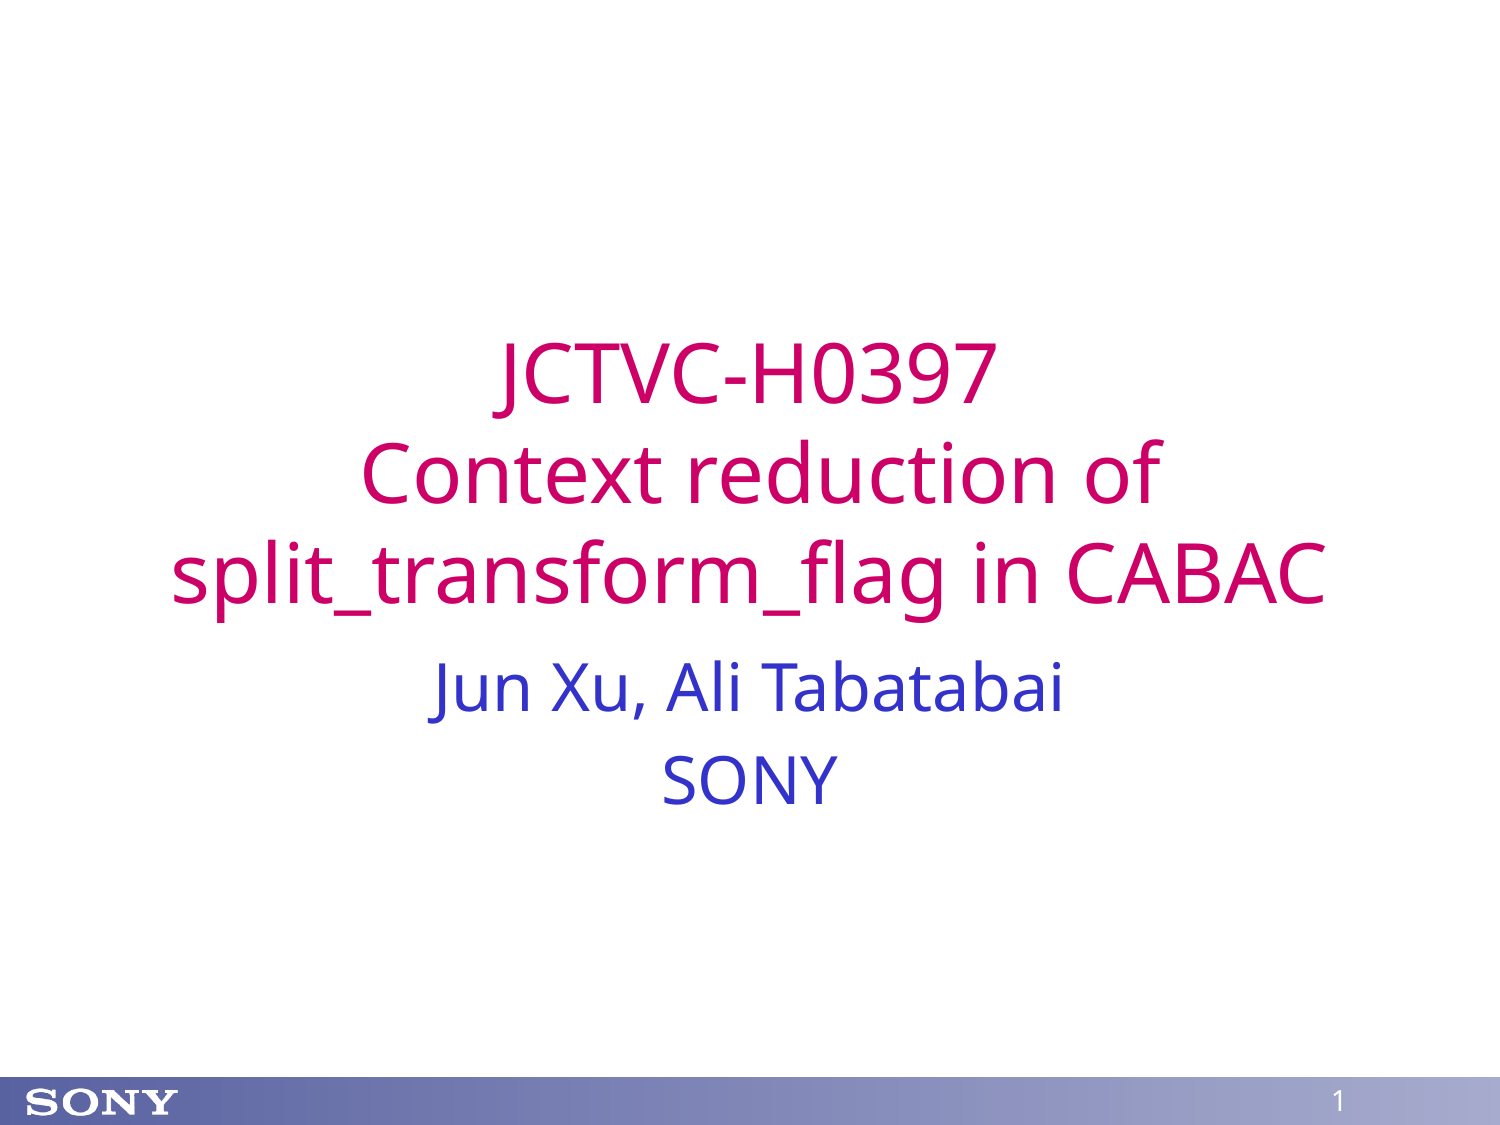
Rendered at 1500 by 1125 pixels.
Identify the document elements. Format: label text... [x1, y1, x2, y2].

slide_number 1 [1049, 1074, 1363, 1125]
subtitle Jun Xu, Ali Tabatabai SONY [168, 637, 1332, 926]
picture [26, 1088, 178, 1116]
title JCTVC-H0397 Context reduction of split_transform_flag in CABAC [112, 310, 1388, 630]
